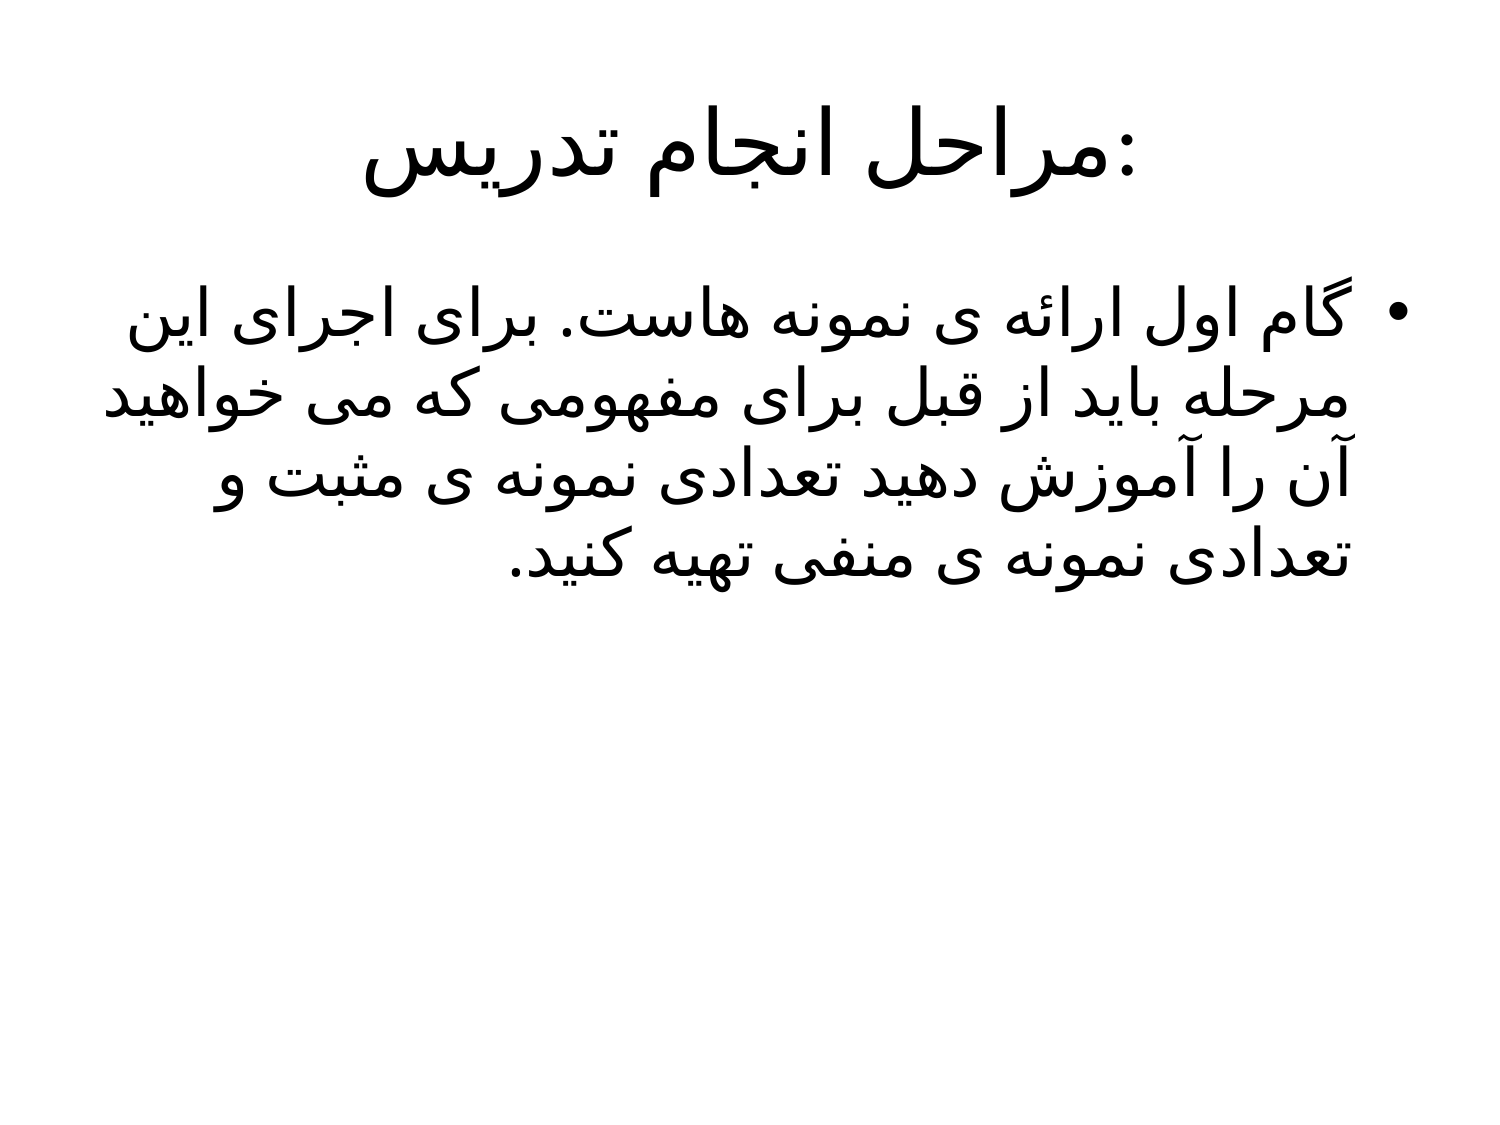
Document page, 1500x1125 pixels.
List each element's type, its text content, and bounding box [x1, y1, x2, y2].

title مراحل انجام تدریس: [75, 45, 1425, 233]
list گام اول ارائه ی نمونه هاست. برای اجرای این مرحله باید از قبل برای مفهومی که می خواهید آن را آموزش دهید تعدادی نمونه ی مثبت و تعدادی نمونه ی منفی تهیه کنید. [75, 262, 1425, 1005]
